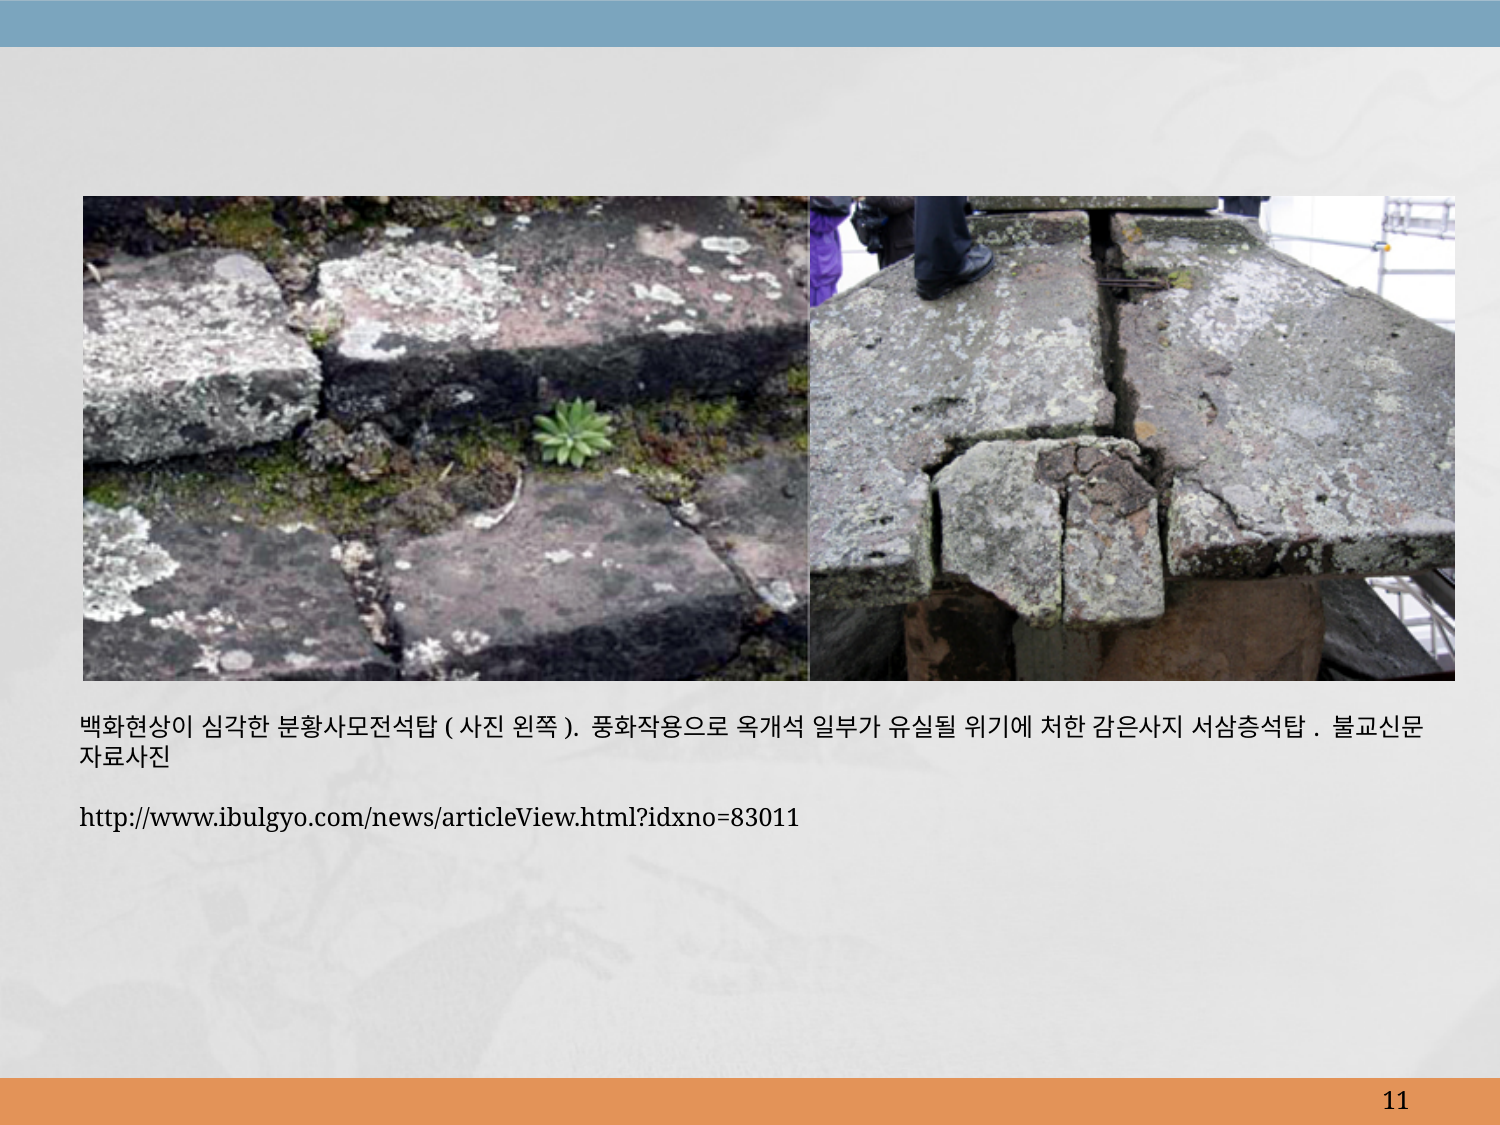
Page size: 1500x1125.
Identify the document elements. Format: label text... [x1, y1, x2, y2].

picture [83, 196, 1455, 681]
text_box 백화현상이 심각한 분황사모전석탑(사진 왼쪽). 풍화작용으로 옥개석 일부가 유실될 위기에 처한 감은사지 서삼층석탑. 불교신문 자료사진 http://www.ibulgyo.com/news/articleView.html?idxno=83011 [64, 704, 1455, 839]
slide_number 11 [1074, 1078, 1425, 1125]
